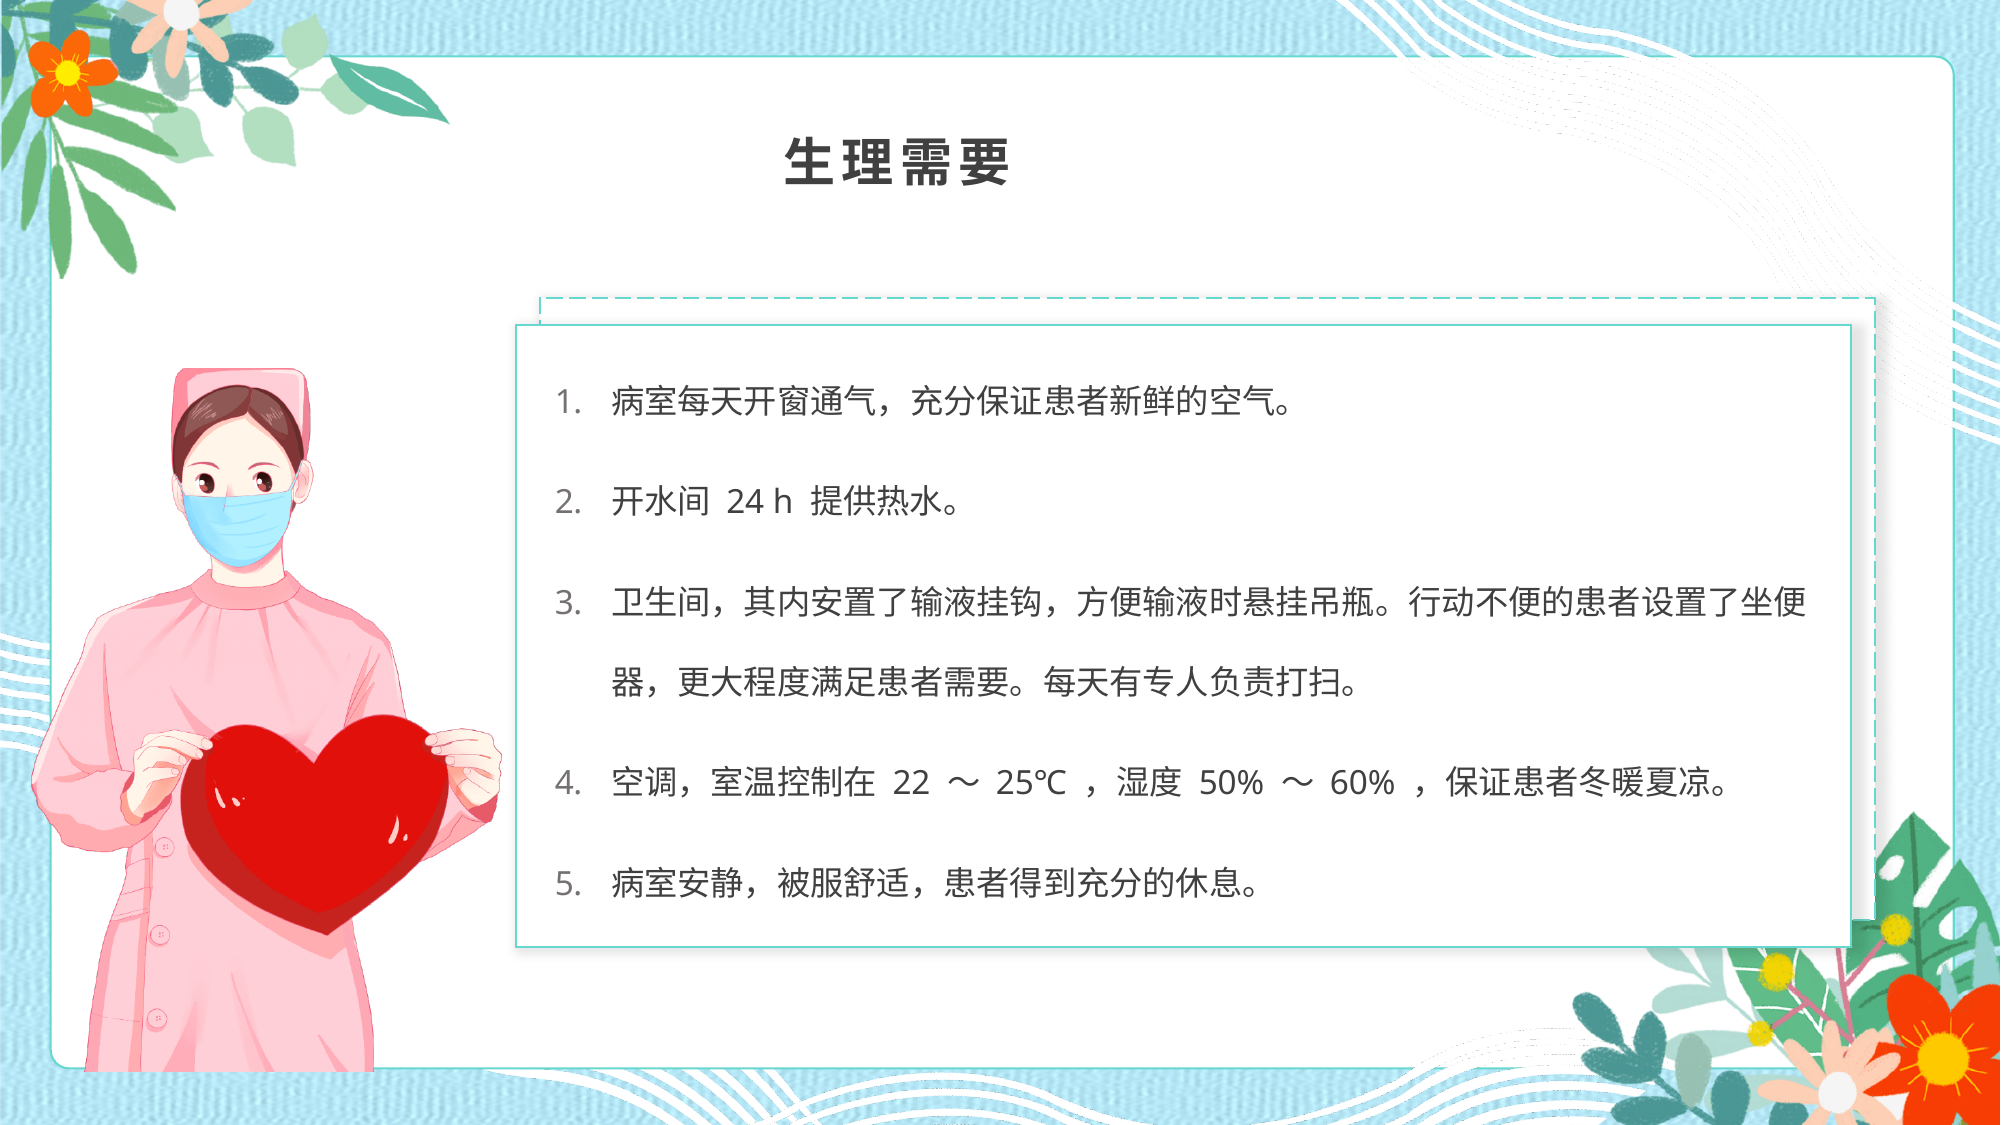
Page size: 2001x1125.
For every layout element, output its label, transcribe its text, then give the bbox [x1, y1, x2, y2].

picture [0, 0, 2000, 1125]
text_box 生理需要 [768, 122, 1307, 200]
list 病室每天开窗通气，充分保证患者新鲜的空气。 开水间 24 h 提供热水。 卫生间，其内安置了输液挂钩，方便输液时悬挂吊瓶。行动不便的患者设置了坐便器，更大程度满足患者需要。每天有专人负责打扫。 空调，室温控制在 22 ～ 25℃ ，湿度 50% ～ 60% ，保证患者冬暖夏凉。 病室安静，被服舒适，患者得到充分的休息。 [539, 947, 1828, 951]
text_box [515, 298, 1875, 947]
